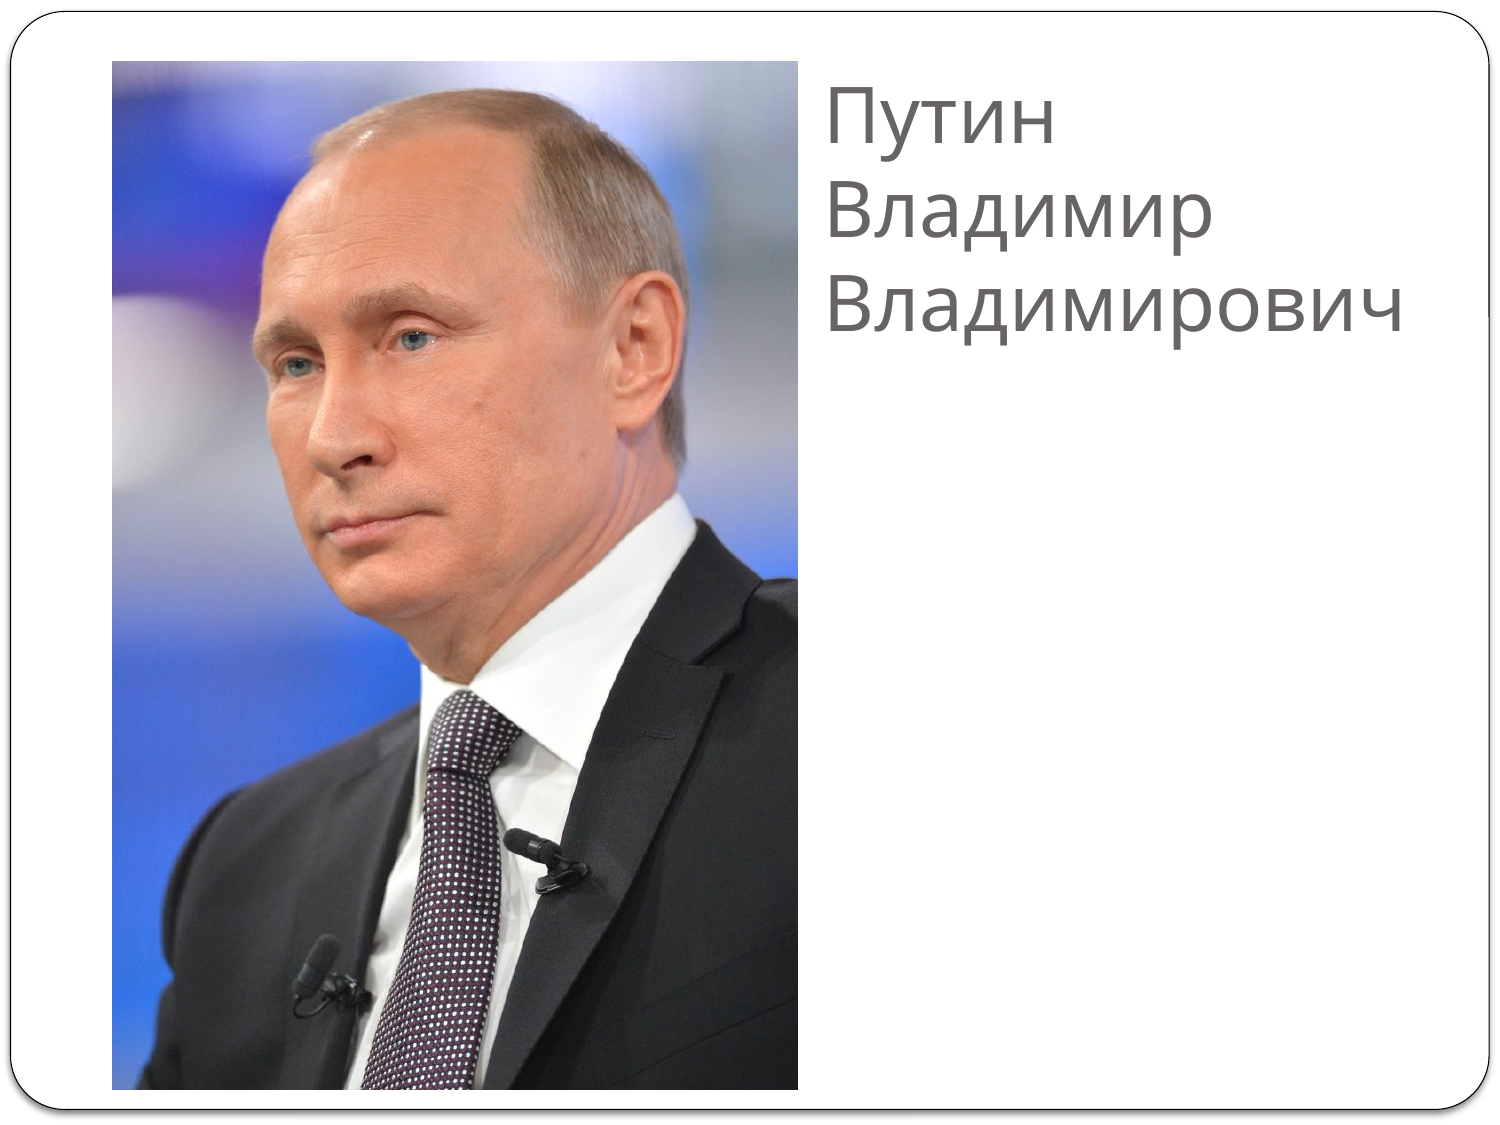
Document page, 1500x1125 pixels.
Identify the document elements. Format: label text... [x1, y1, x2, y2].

title Путин Владимир Владимирович [809, 45, 1425, 362]
picture [111, 61, 798, 1091]
